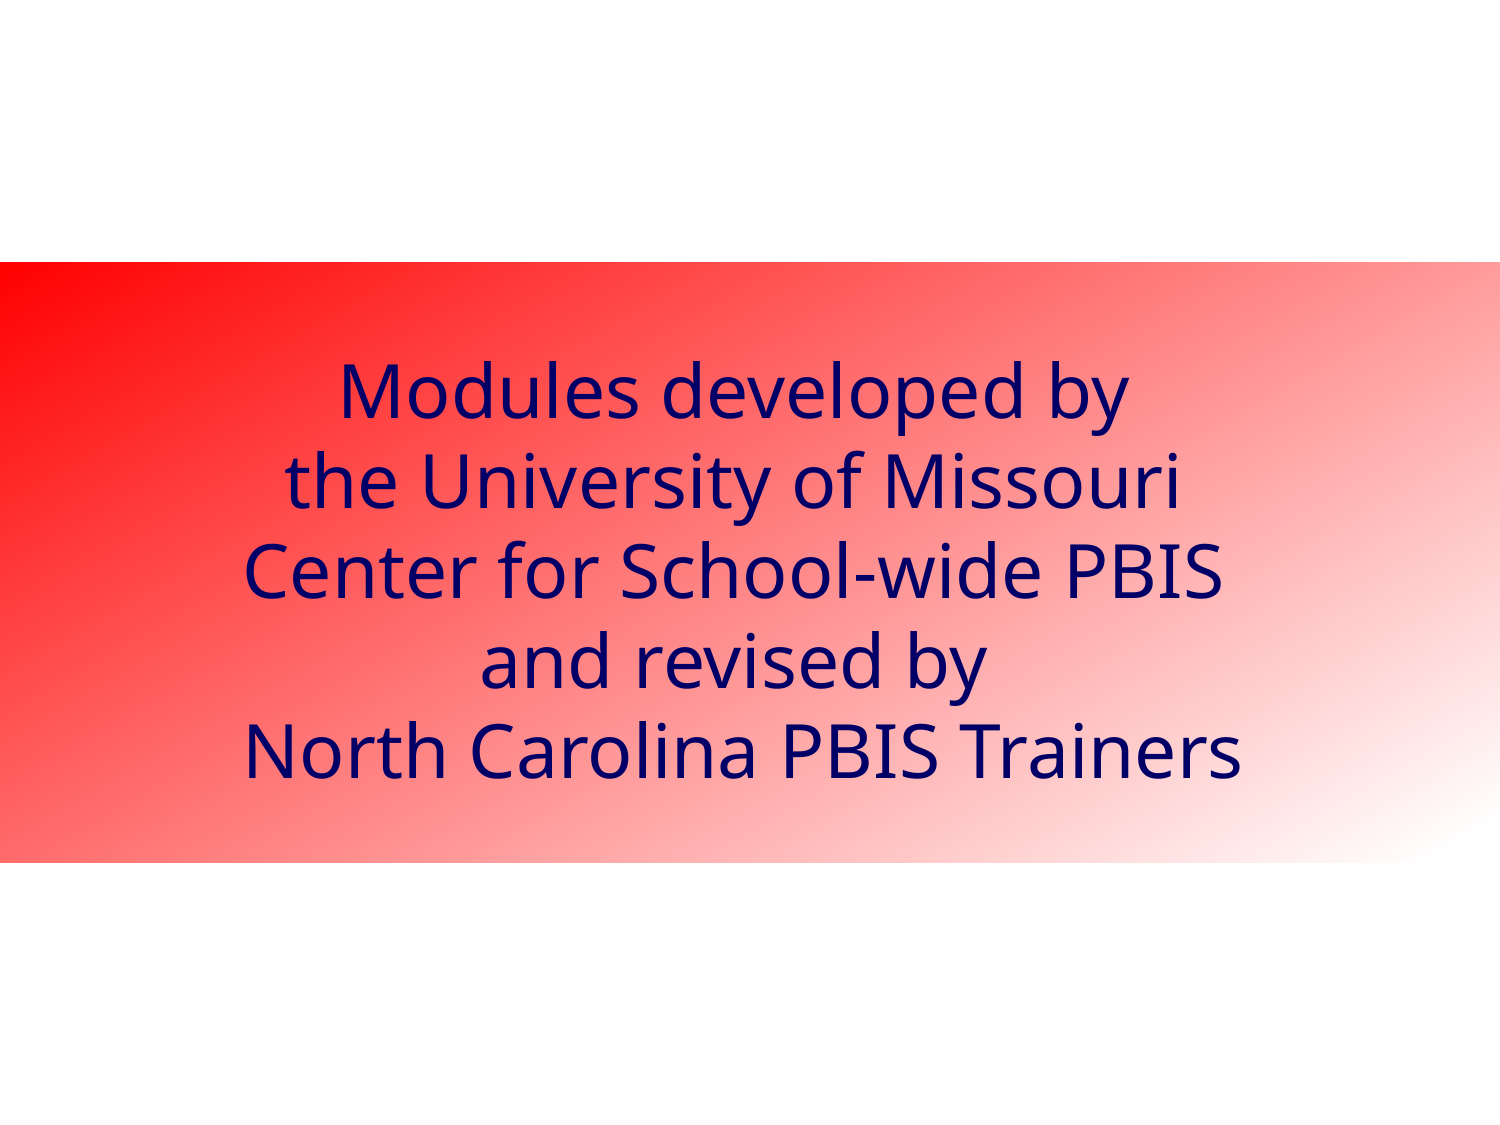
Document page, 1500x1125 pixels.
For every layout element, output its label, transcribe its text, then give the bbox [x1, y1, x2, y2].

title Modules developed by the University of Missouri Center for School-wide PBIS and revised by North Carolina PBIS Trainers [112, 324, 1376, 814]
